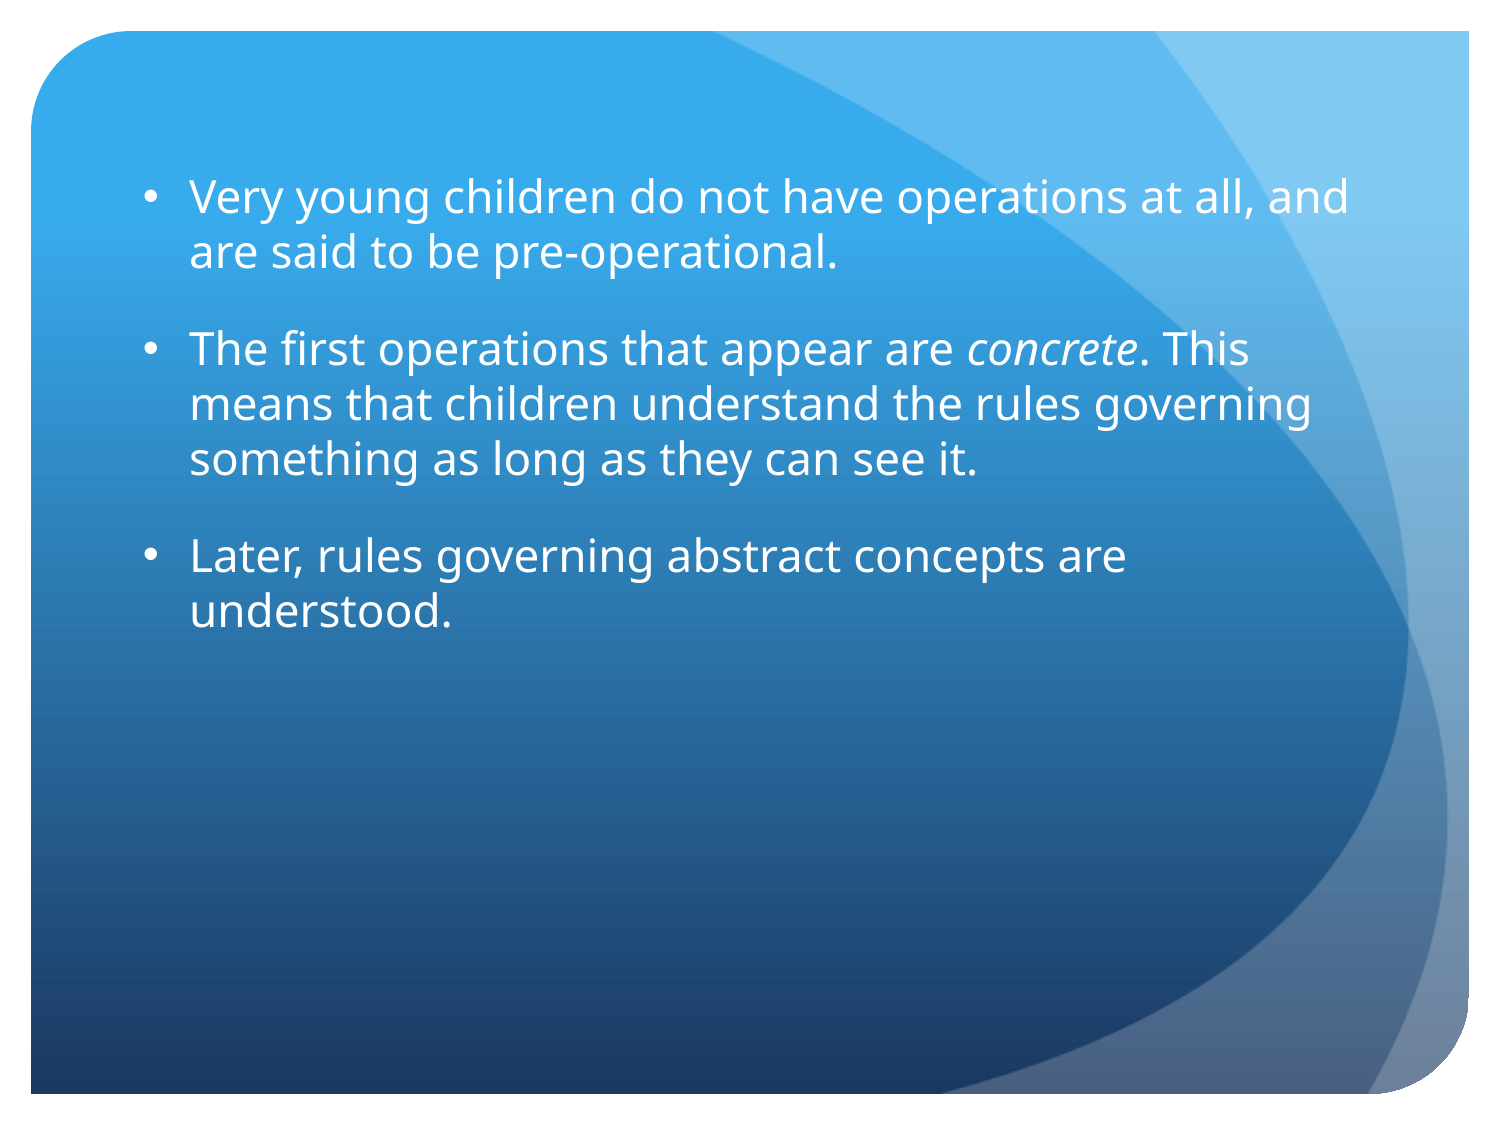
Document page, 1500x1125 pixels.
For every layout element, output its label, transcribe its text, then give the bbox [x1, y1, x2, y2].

picture [24, 30, 1473, 1094]
list Very young children do not have operations at all, and are said to be pre-operational. The first operations that appear are concrete. This means that children understand the rules governing something as long as they can see it. Later, rules governing abstract concepts are understood. [127, 160, 1372, 991]
